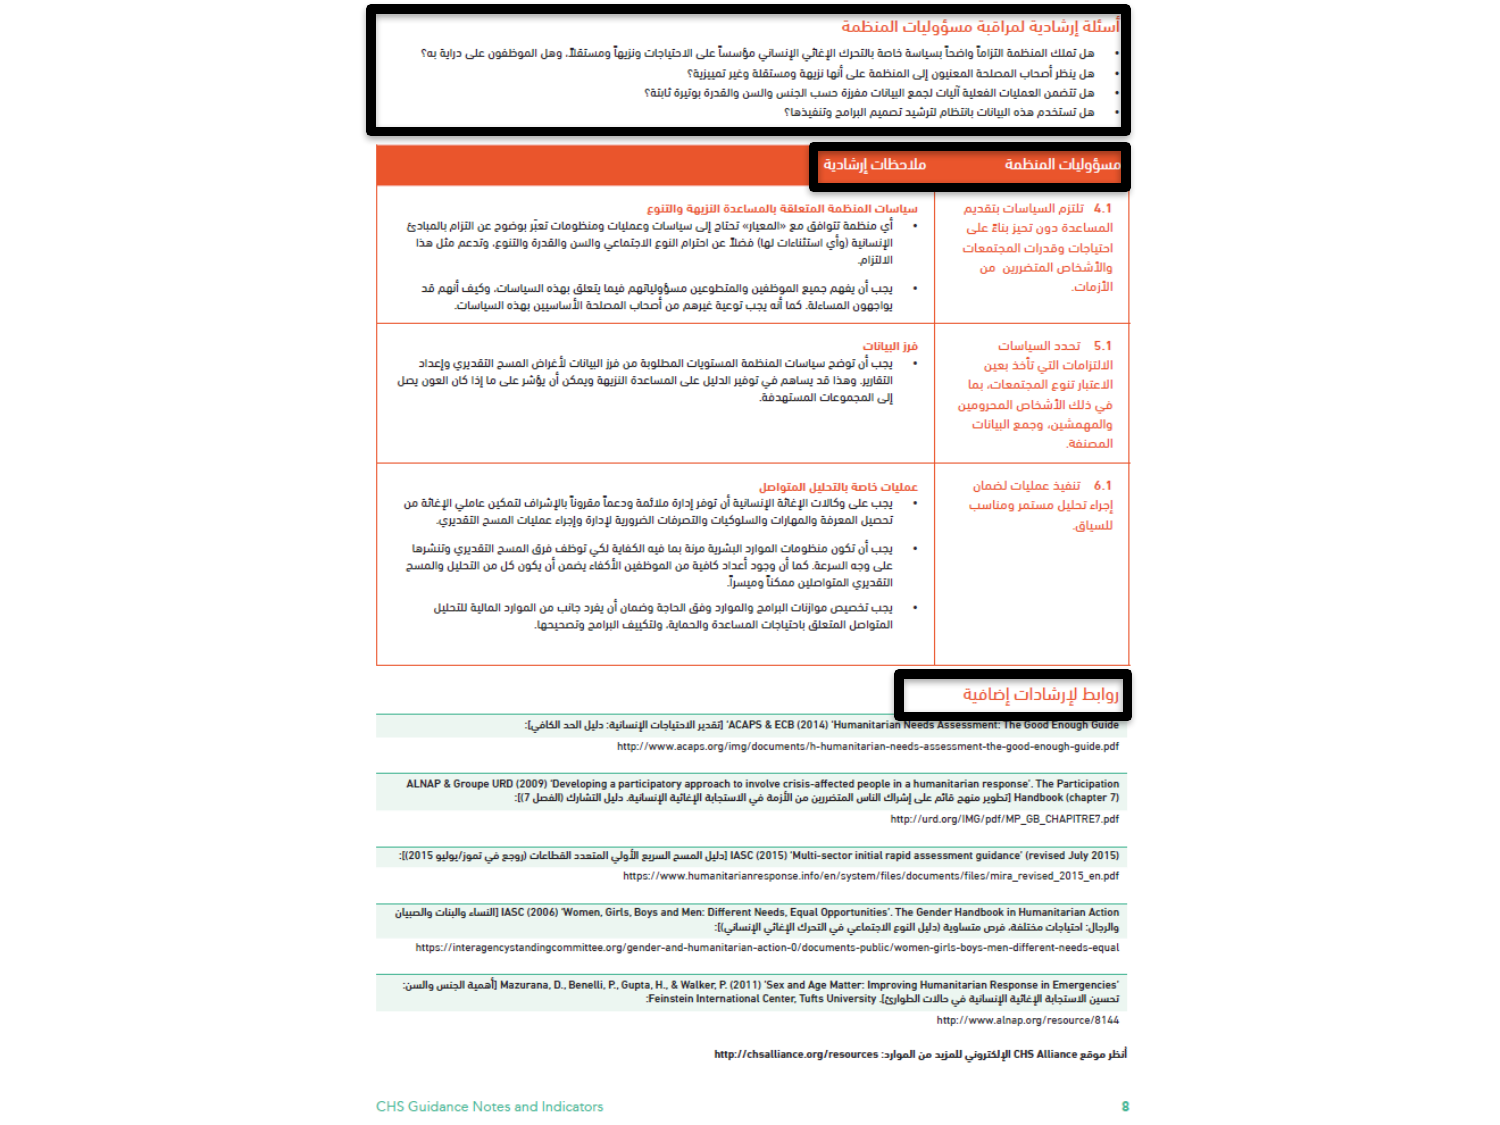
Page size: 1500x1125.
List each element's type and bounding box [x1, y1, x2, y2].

picture [358, 0, 1142, 1125]
